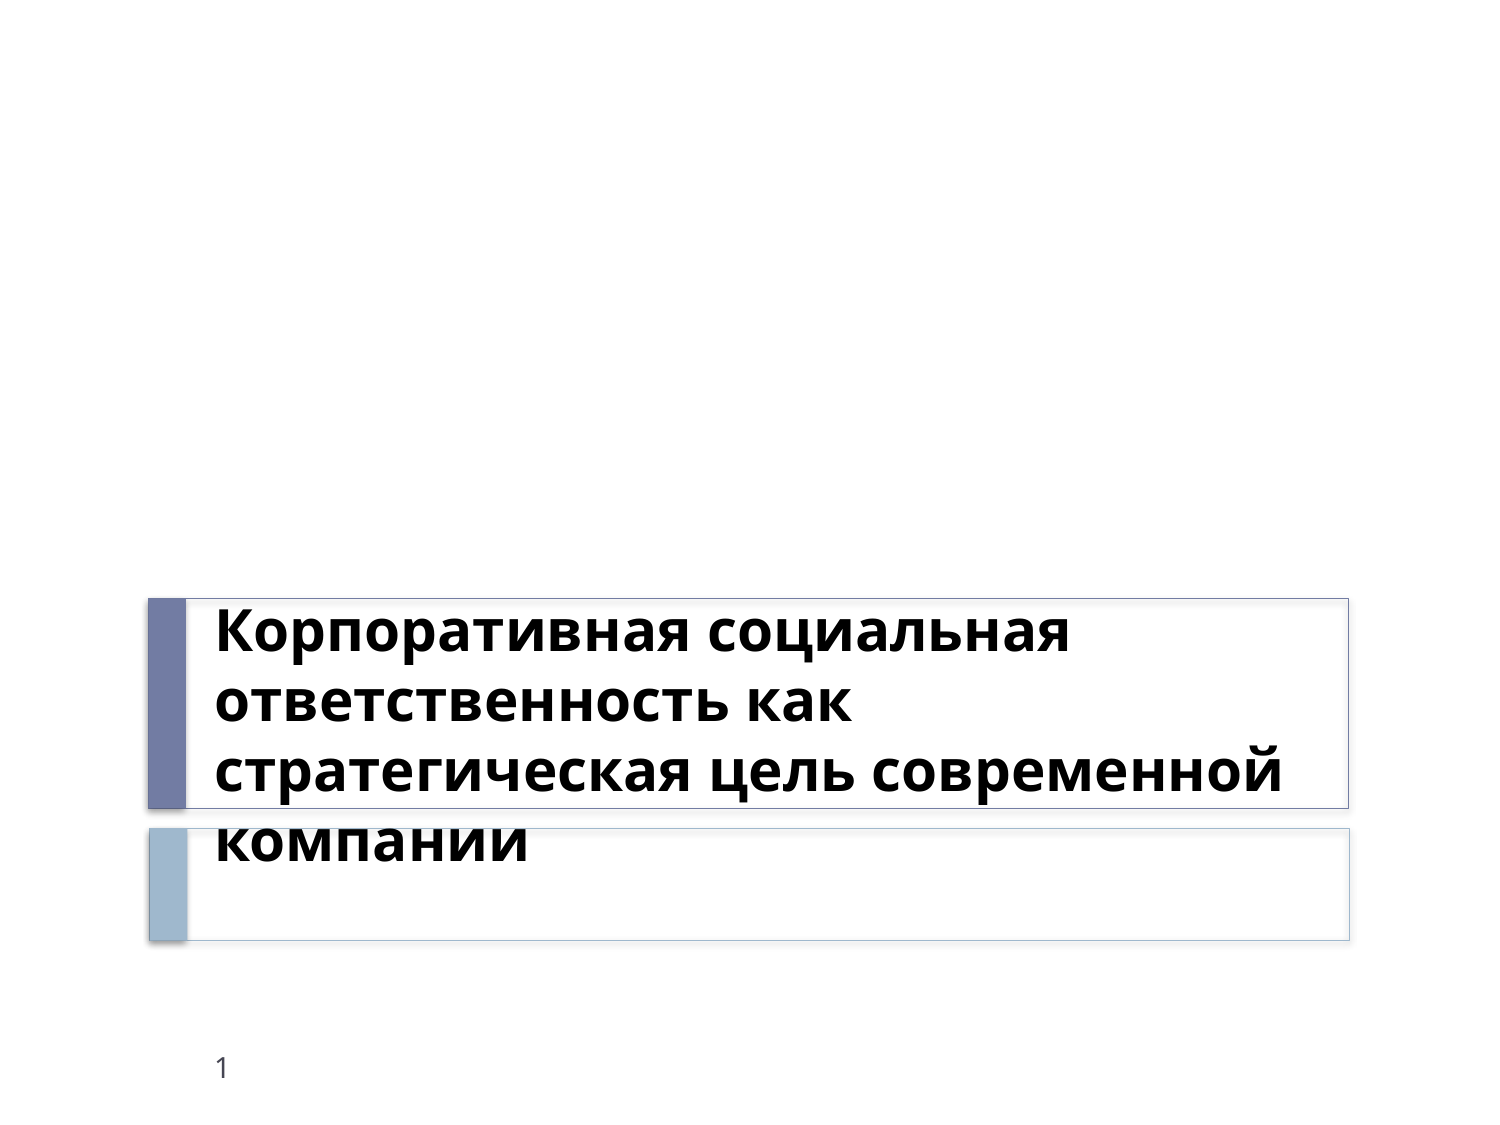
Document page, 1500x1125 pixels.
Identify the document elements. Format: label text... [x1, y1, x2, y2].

title Корпоративная социальная ответственность как стратегическая цель современной компании [200, 515, 1325, 800]
slide_number 1 [199, 1042, 400, 1103]
